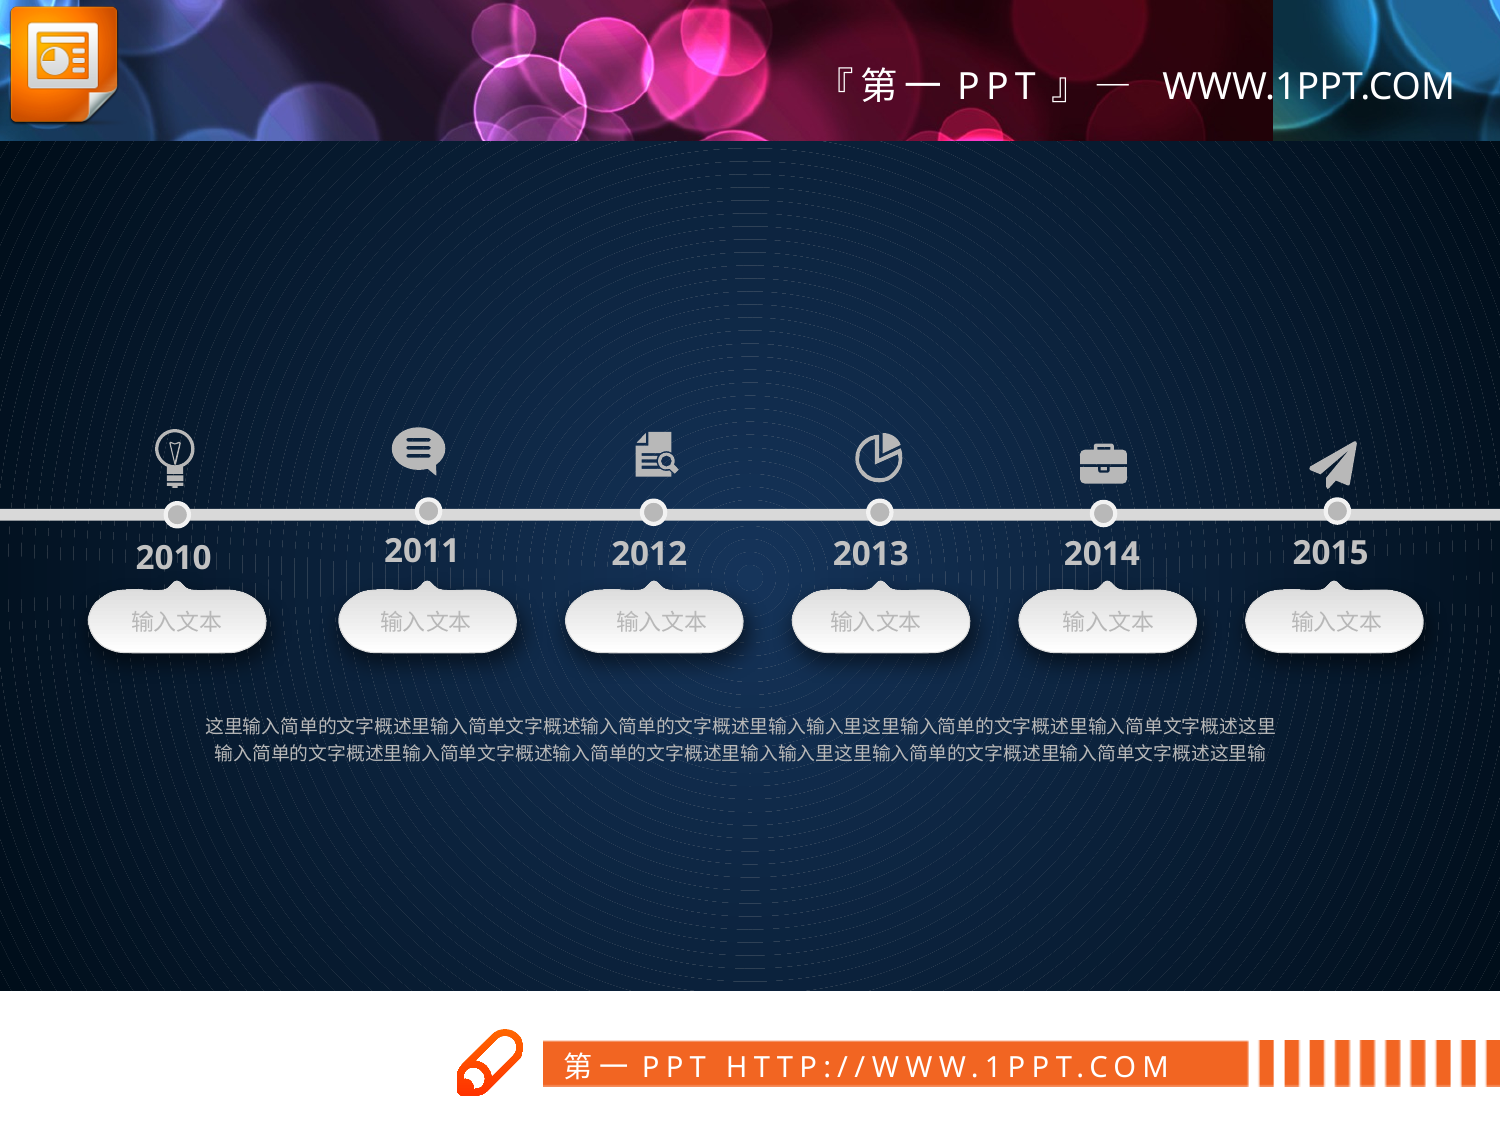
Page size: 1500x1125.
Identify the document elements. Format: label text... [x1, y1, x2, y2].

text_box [154, 428, 195, 489]
text_box [1309, 441, 1357, 489]
text_box [88, 584, 267, 653]
text_box 输入文本 [116, 600, 239, 643]
text_box [416, 499, 441, 522]
text_box 输入文本 [1276, 600, 1399, 643]
text_box 2014 [1049, 524, 1155, 580]
text_box [1114, 508, 1330, 521]
text_box 输入文本 [1047, 600, 1170, 643]
picture [0, 0, 1500, 141]
text_box 2015 [1277, 523, 1384, 579]
text_box [1245, 581, 1424, 653]
text_box [338, 581, 517, 653]
text_box 2012 [596, 524, 702, 580]
text_box [663, 508, 871, 521]
text_box [0, 508, 167, 521]
text_box [188, 508, 421, 521]
text_box [436, 508, 644, 521]
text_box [635, 431, 679, 477]
text_box [889, 508, 1093, 521]
text_box [641, 500, 666, 524]
text_box [1345, 508, 1500, 521]
text_box [1080, 443, 1127, 465]
text_box [868, 500, 892, 524]
text_box [1091, 501, 1116, 524]
text_box 2013 [818, 524, 924, 580]
picture [543, 1040, 1500, 1087]
text_box [1080, 467, 1127, 484]
text_box 这里输入简单的文字概述里输入简单文字概述输入简单的文字概述里输入输入里这里输入简单的文字概述里输入简单文字概述这里输入简单的文字概述里输入简单文字概述输入简单的文字概述里输入输入里这里输入简单的文字概述里输入简单文字概述这里输 [181, 703, 1298, 764]
text_box [391, 427, 446, 476]
text_box 2011 [369, 522, 475, 577]
text_box 输入文本 [815, 600, 937, 643]
text_box 输入文本 [365, 600, 487, 643]
text_box 输入文本 [601, 600, 724, 643]
text_box [1325, 499, 1349, 523]
text_box [565, 581, 744, 653]
text_box [165, 503, 189, 527]
text_box [1018, 581, 1197, 653]
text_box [855, 432, 903, 483]
text_box 2010 [120, 528, 227, 584]
text_box [792, 581, 970, 653]
